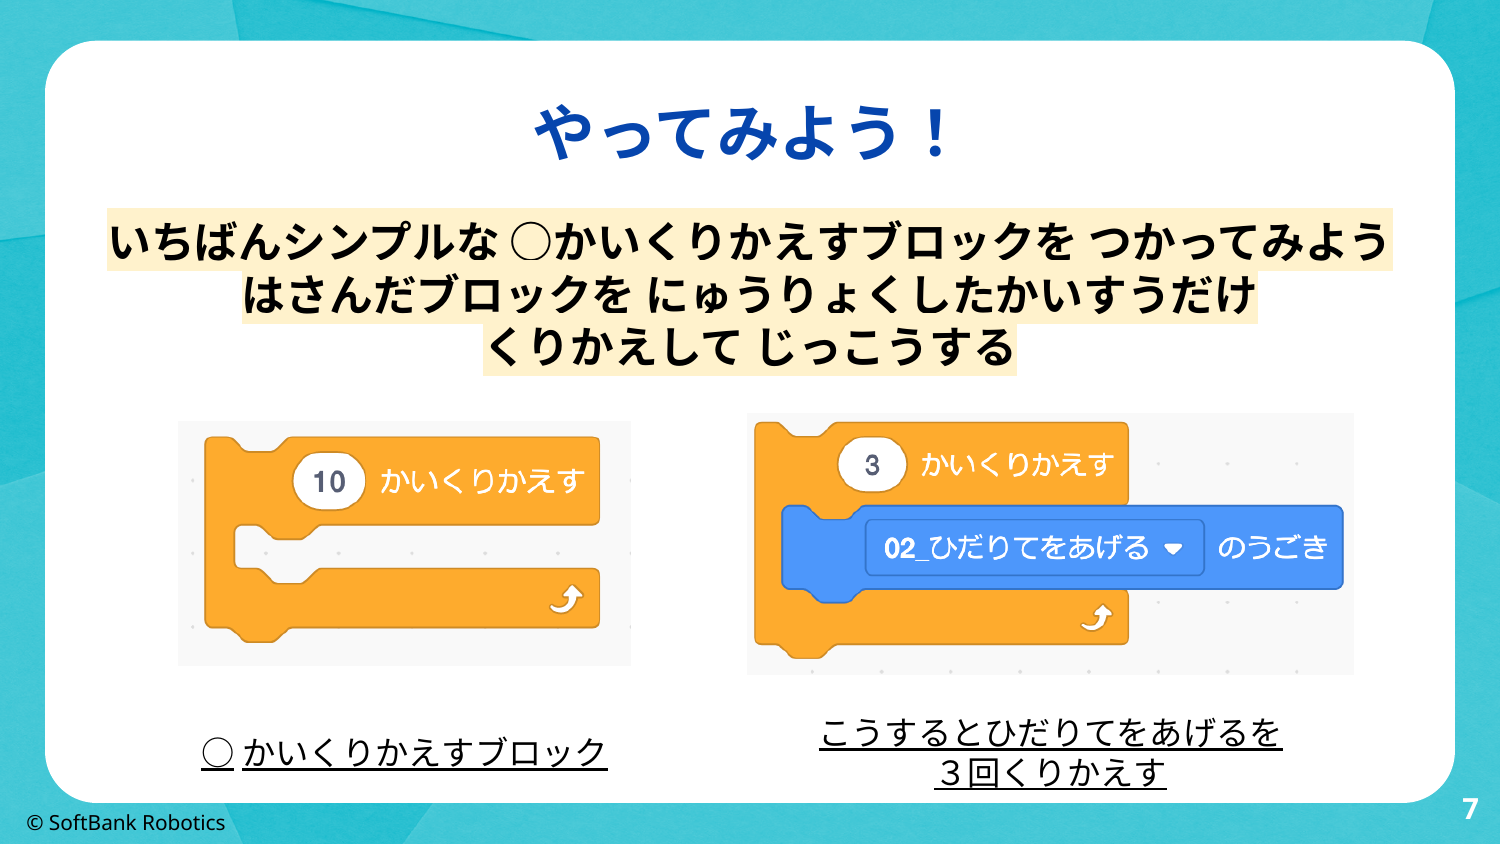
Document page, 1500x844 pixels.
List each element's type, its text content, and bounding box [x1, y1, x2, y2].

picture [0, 0, 1500, 844]
list いちばんシンプルな ○かいくりかえすブロックを つかってみよう はさんだブロックを にゅうりょくしたかいすうだけ くりかえして じっこうする [39, 199, 1461, 294]
slide_number ‹#› [1404, 777, 1494, 843]
text_box ○かいくりかえすブロック [178, 717, 631, 788]
text_box こうするとひだりてをあげるを ３回くりかえす [775, 697, 1326, 808]
title やってみよう！ [55, 78, 1445, 173]
